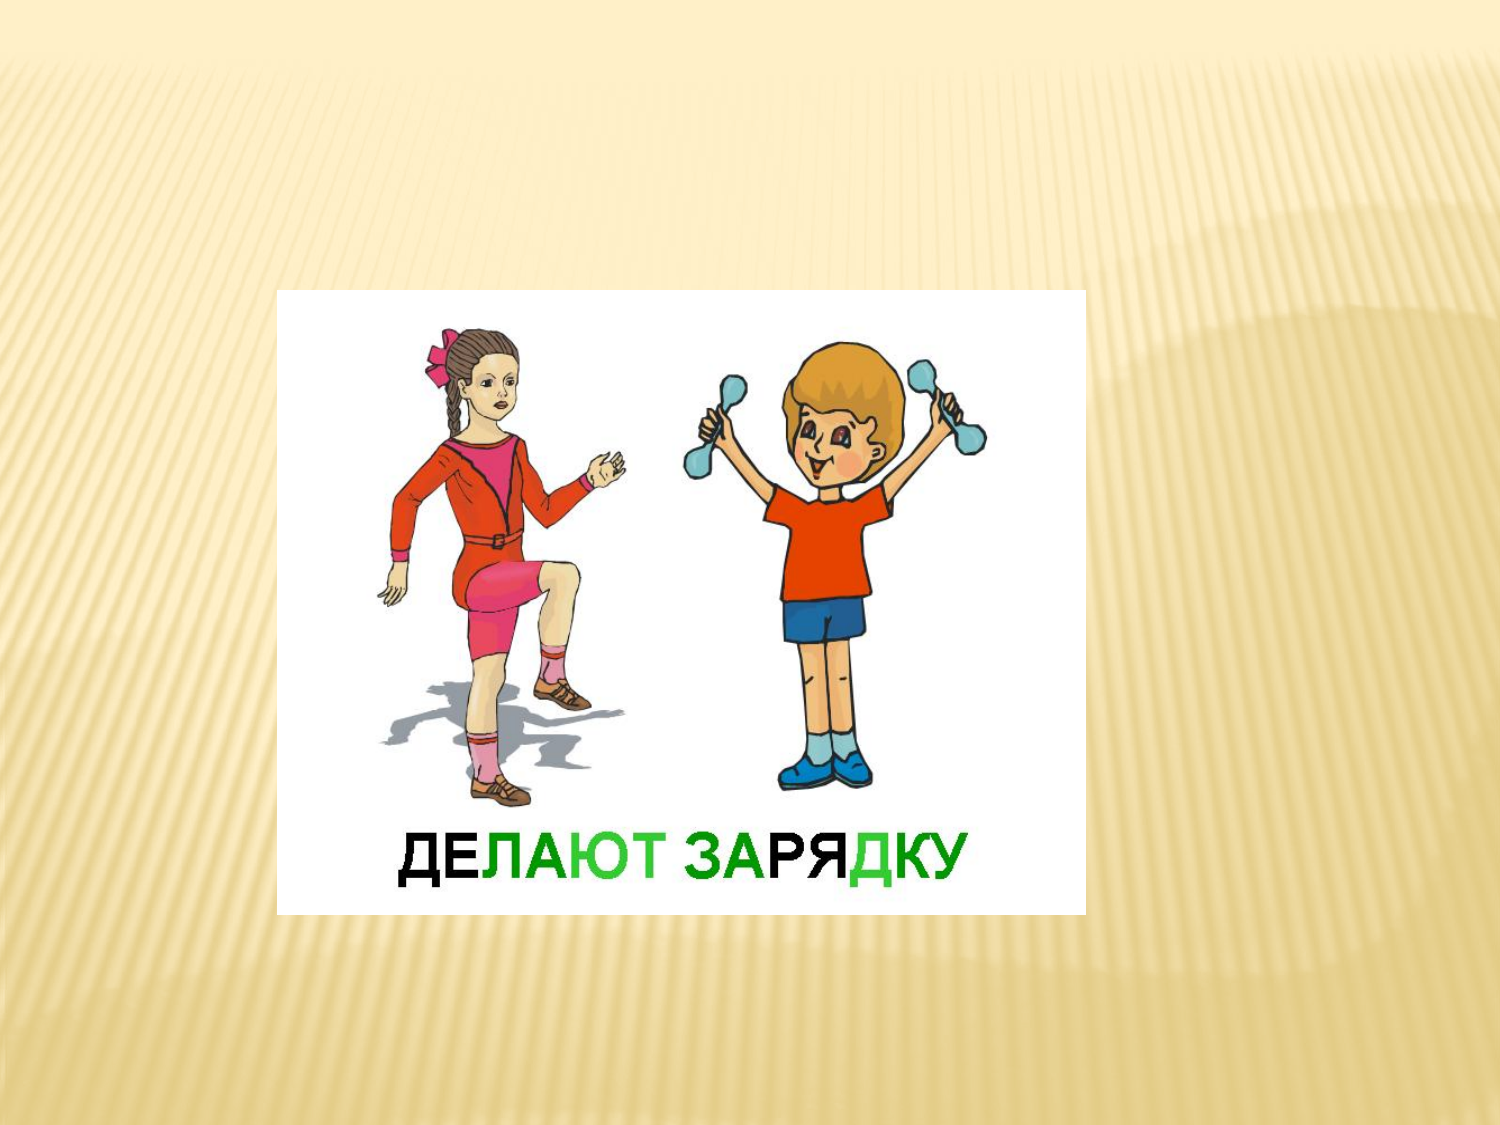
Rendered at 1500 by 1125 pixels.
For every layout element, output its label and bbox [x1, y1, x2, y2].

picture [277, 290, 1086, 915]
